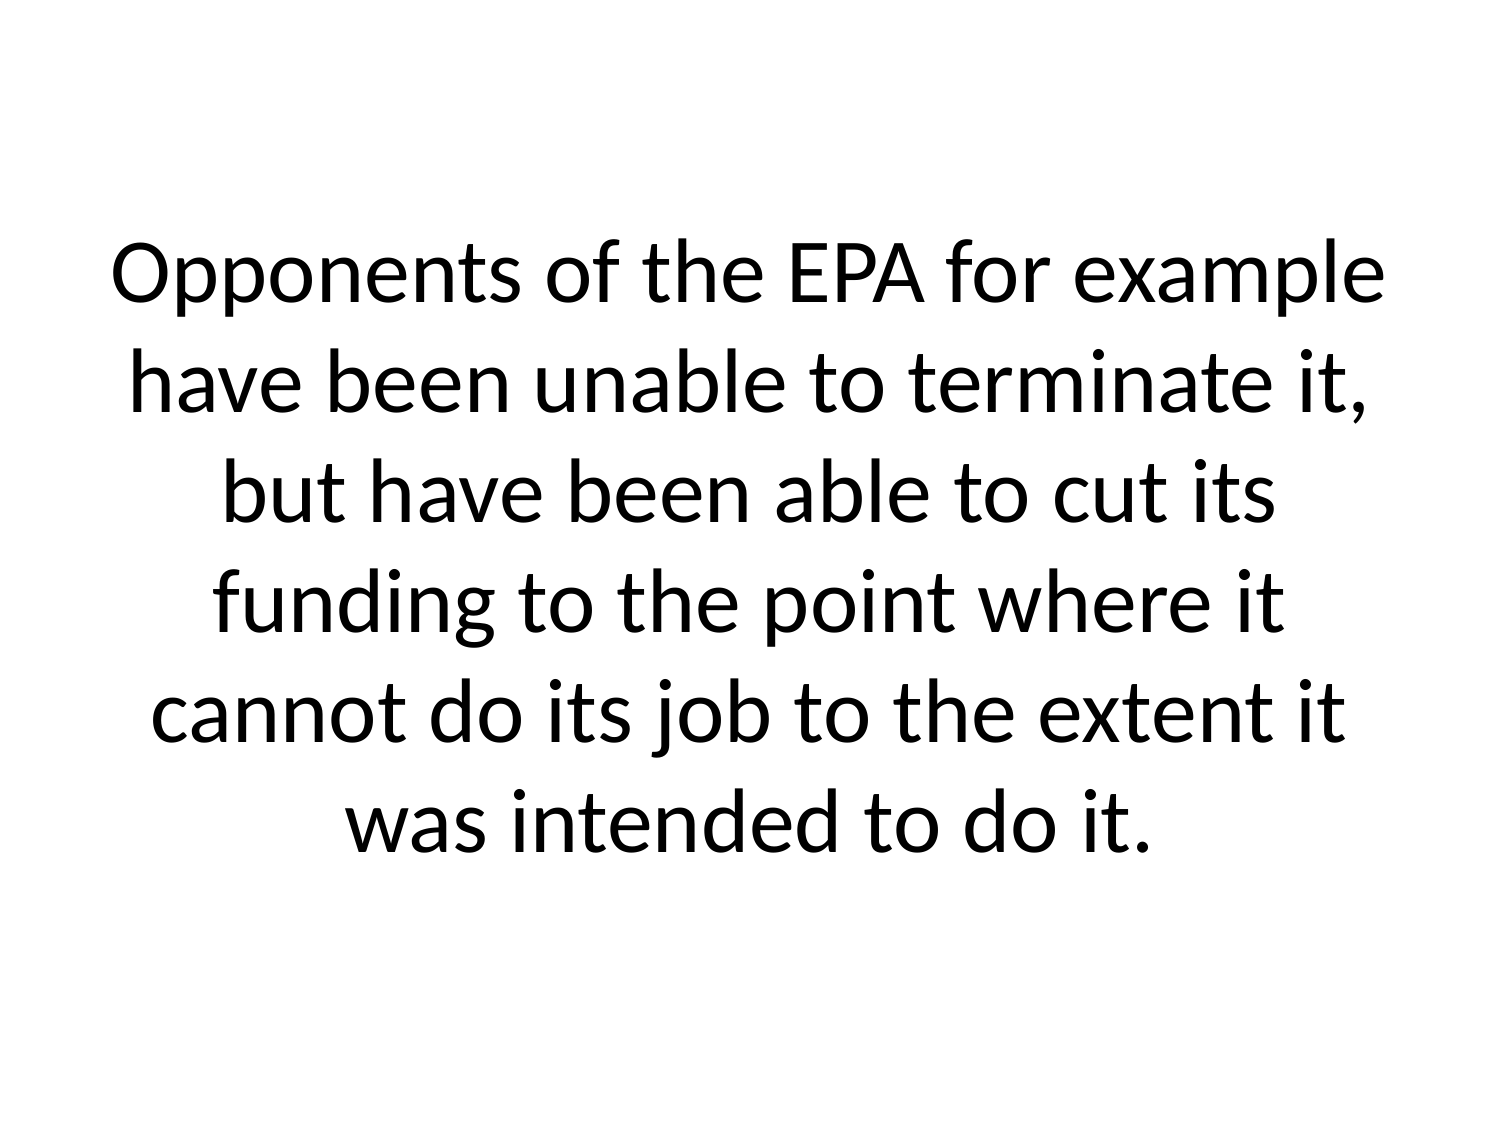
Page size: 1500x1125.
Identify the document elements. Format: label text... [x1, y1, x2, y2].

title Opponents of the EPA for example have been unable to terminate it, but have been able to cut its funding to the point where it cannot do its job to the extent it was intended to do it. [75, 45, 1425, 1038]
